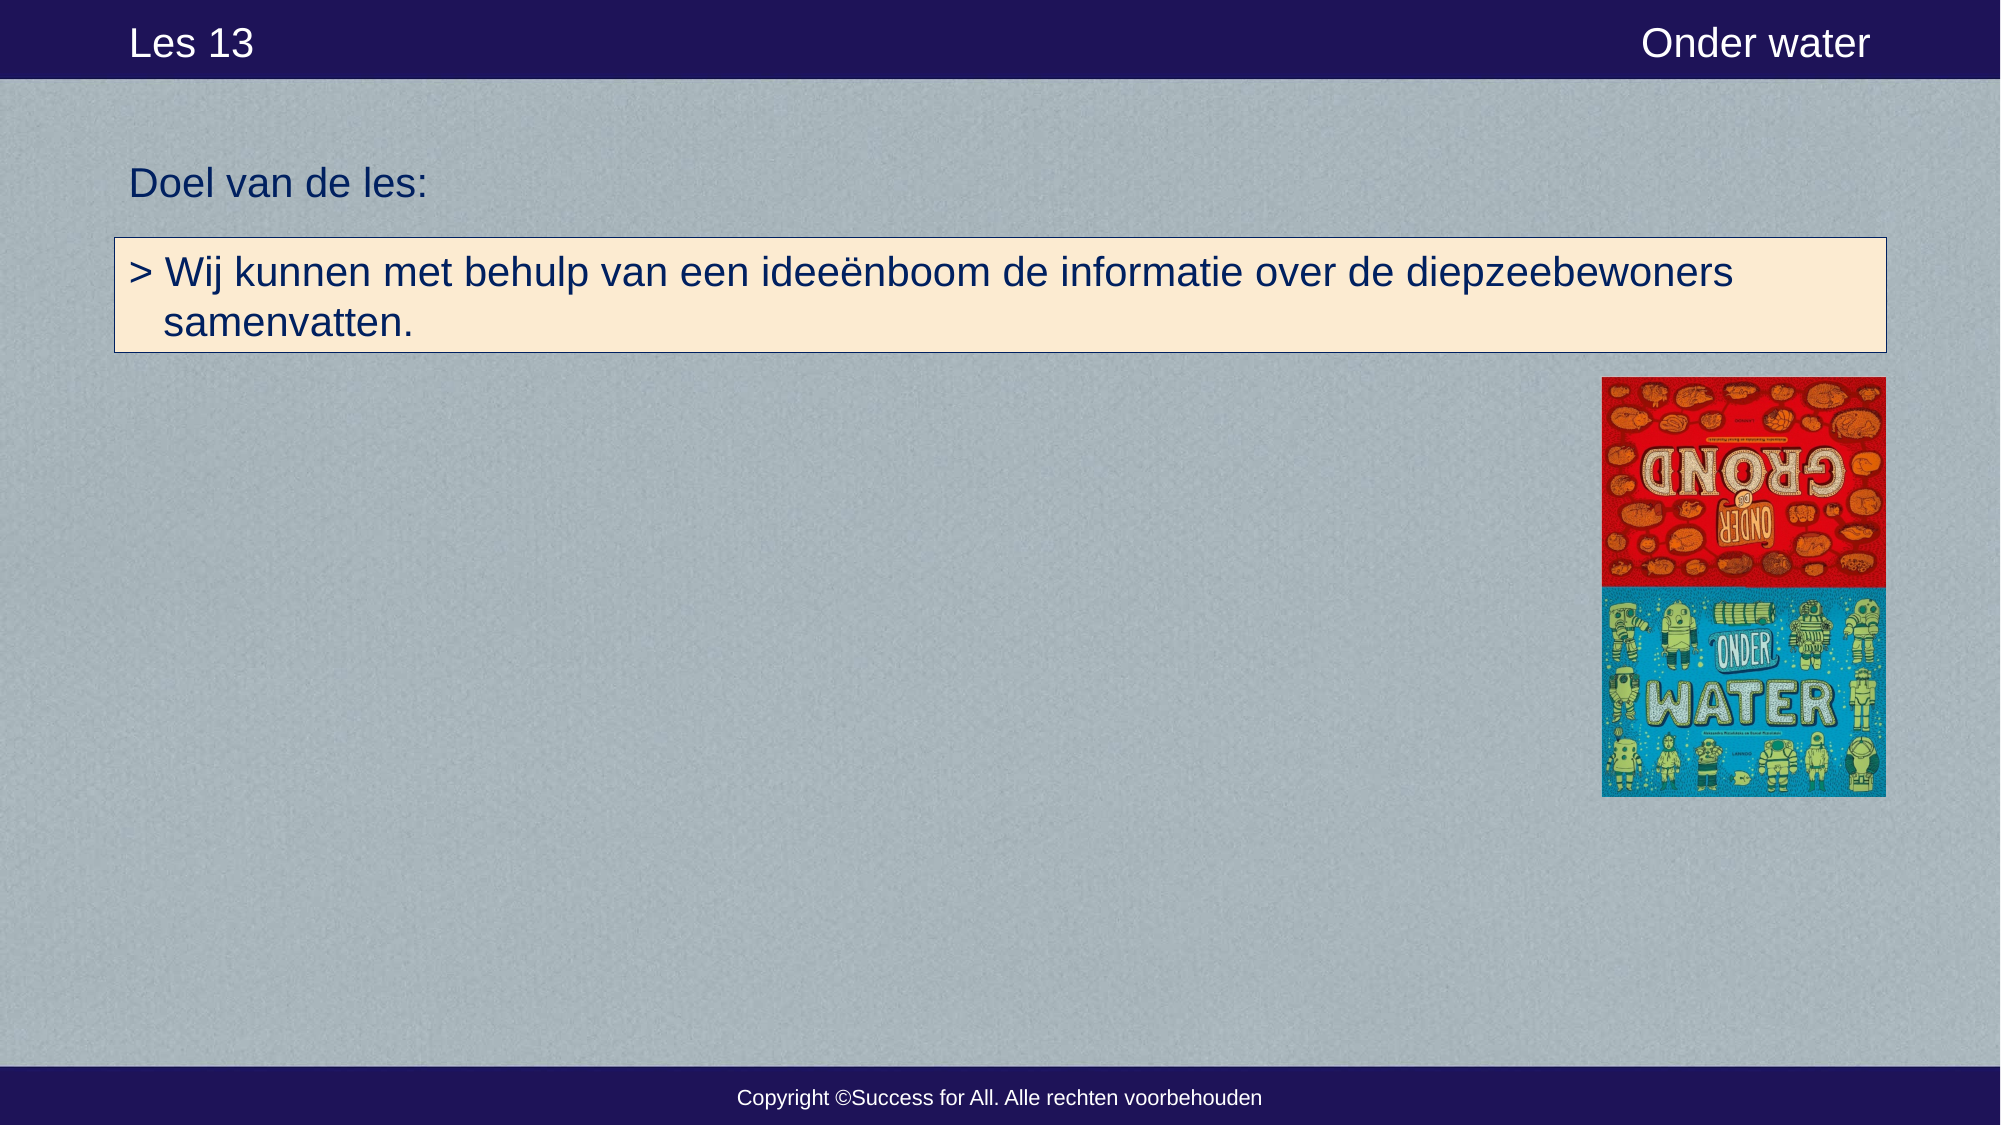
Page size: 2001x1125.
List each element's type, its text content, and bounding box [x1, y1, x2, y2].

text_box Doel van de les: [113, 148, 1635, 214]
text_box Onder water [999, 8, 1886, 73]
picture [0, 0, 2001, 1125]
text_box Les 13 [114, 8, 354, 73]
text_box > Wij kunnen met behulp van een ideeënboom de informatie over de diepzeebewoners samenvatten. [114, 237, 1887, 353]
text_box Copyright ©Success for All. Alle rechten voorbehouden [0, 1076, 2000, 1125]
